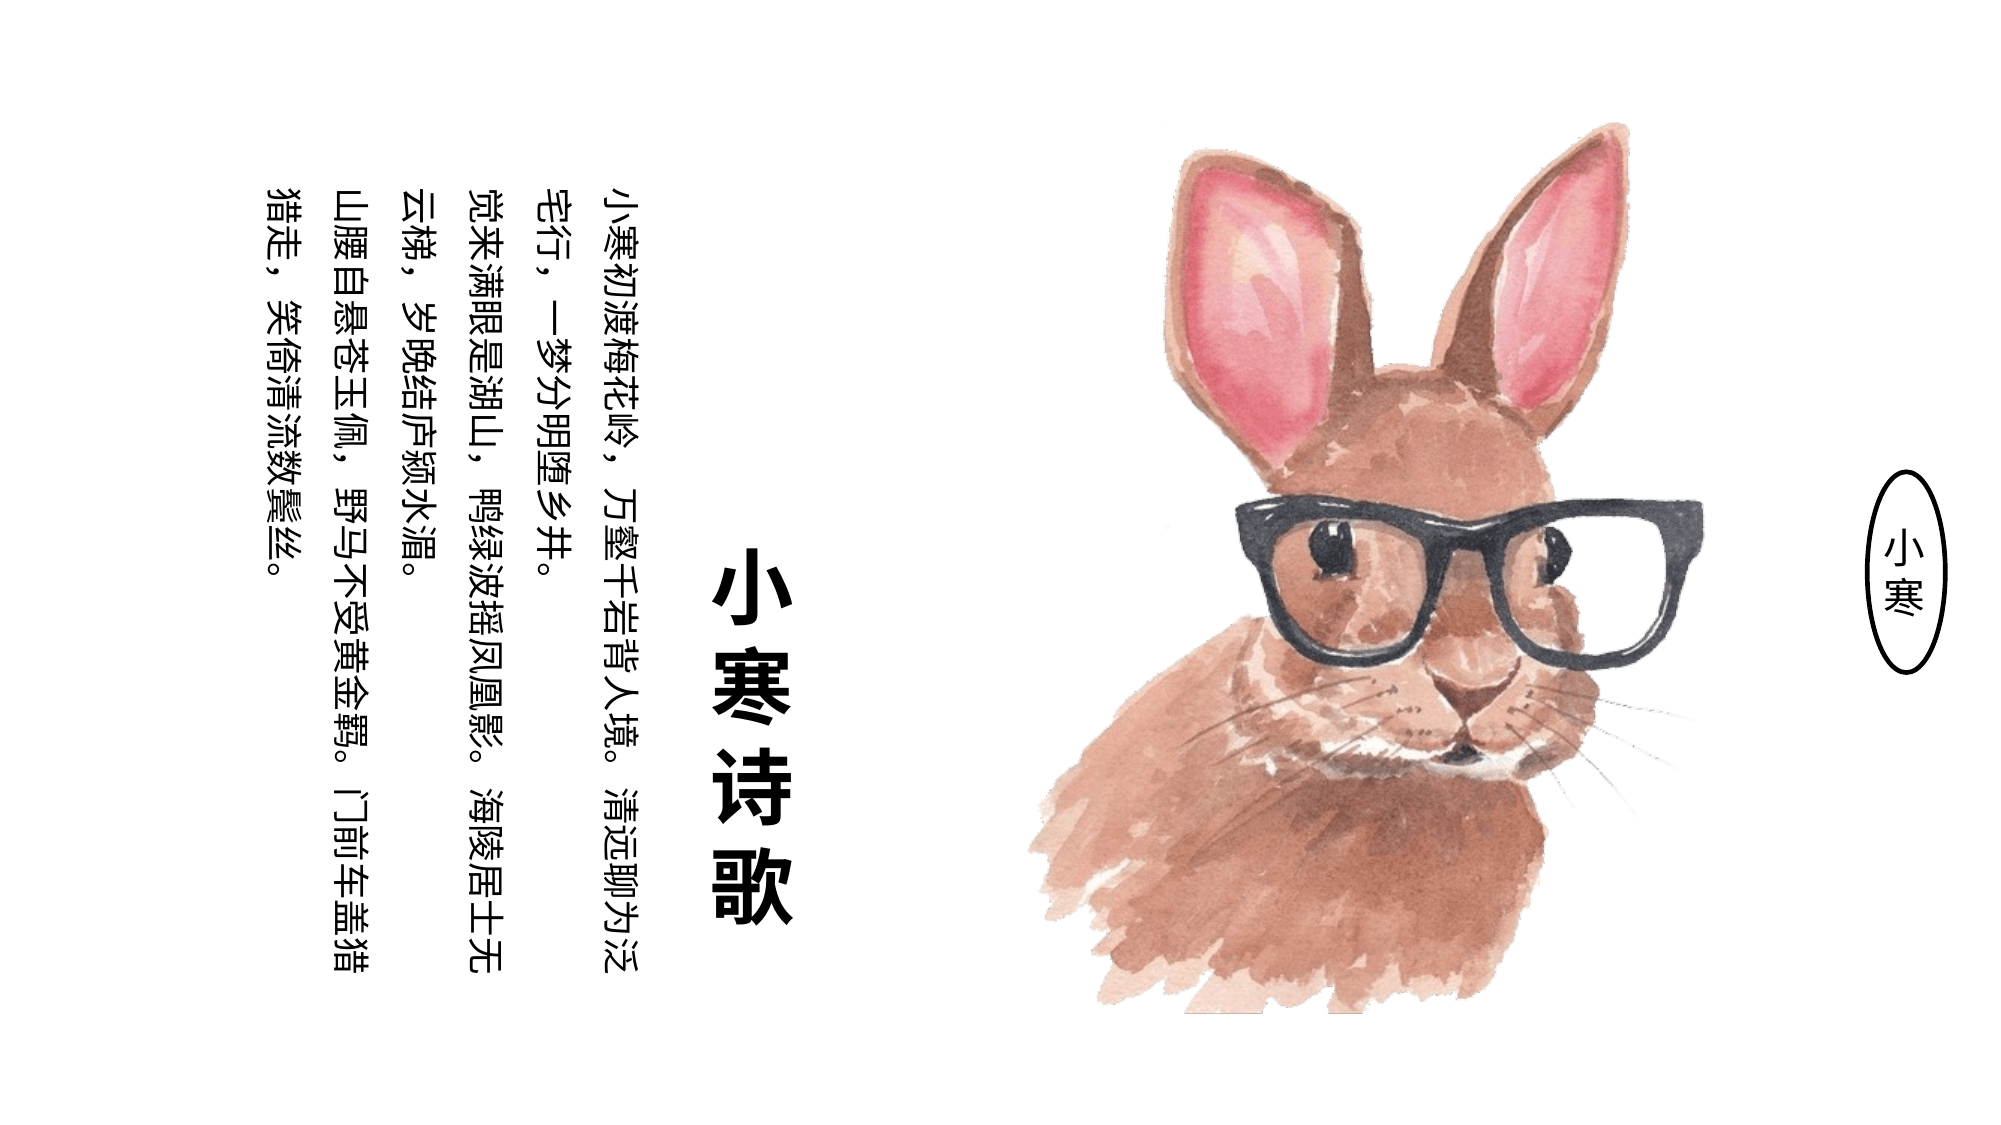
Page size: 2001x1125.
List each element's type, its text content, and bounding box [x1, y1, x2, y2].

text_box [243, 172, 804, 1024]
text_box 小寒 [1940, 514, 1948, 629]
text_box 小寒 [1869, 514, 1873, 528]
text_box [1866, 470, 1947, 674]
picture [976, 121, 1741, 1023]
